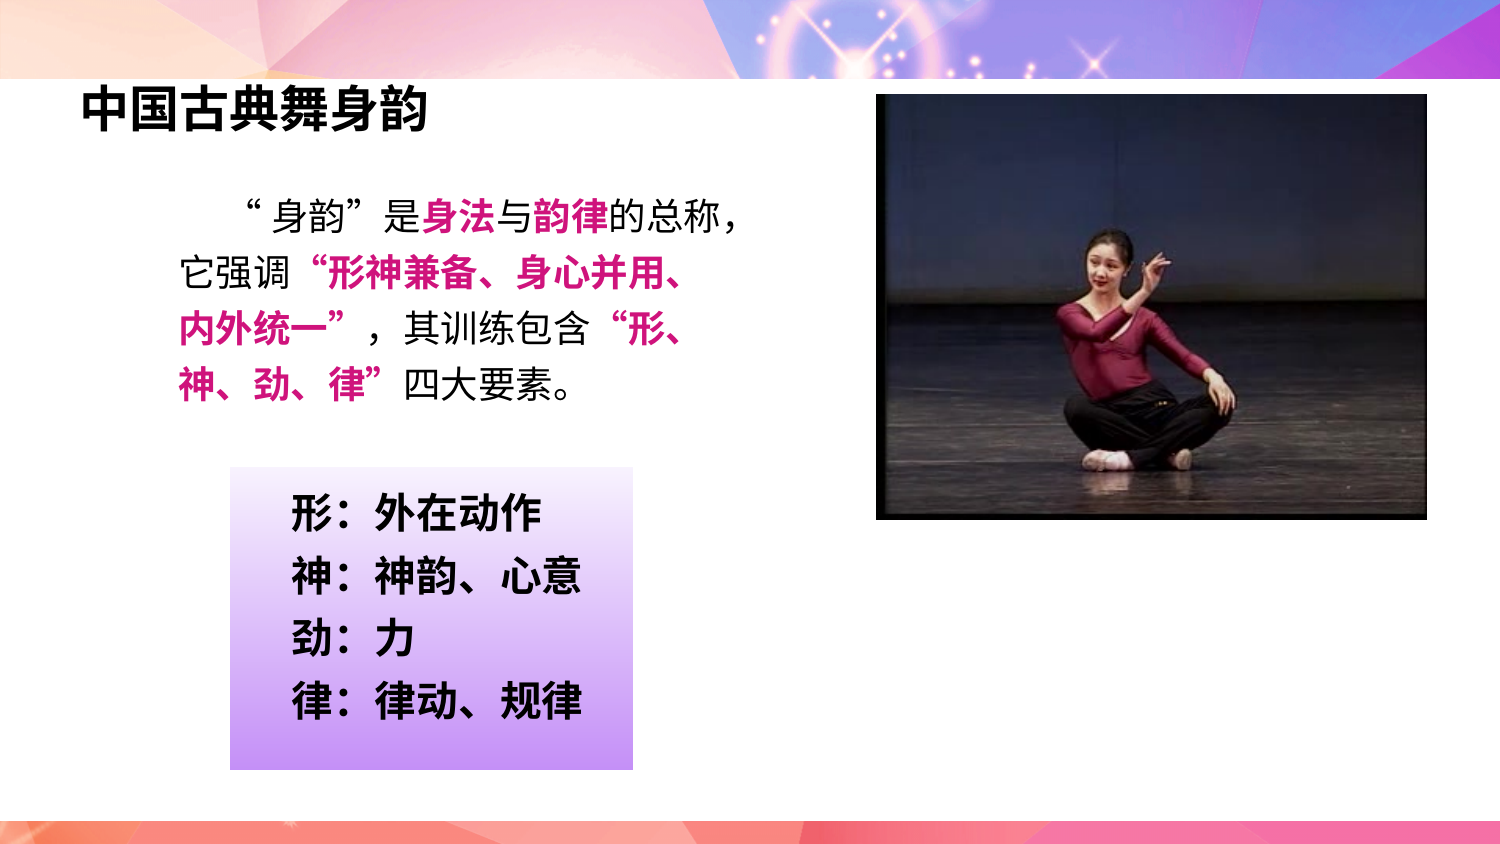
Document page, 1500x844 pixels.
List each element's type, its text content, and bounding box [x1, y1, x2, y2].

picture [0, 0, 1500, 79]
text_box 形：外在动作 神：神韵、心意 劲：力 律：律动、规律 [229, 466, 634, 771]
text_box 中国古典舞身韵 [17, 69, 554, 152]
picture [0, 821, 1500, 844]
text_box “身韵”是身法与韵律的总称，它强调“形神兼备、身心并用、内外统一”，其训练包含“形、神、劲、律”四大要素。 [162, 173, 751, 702]
picture [876, 94, 1427, 520]
